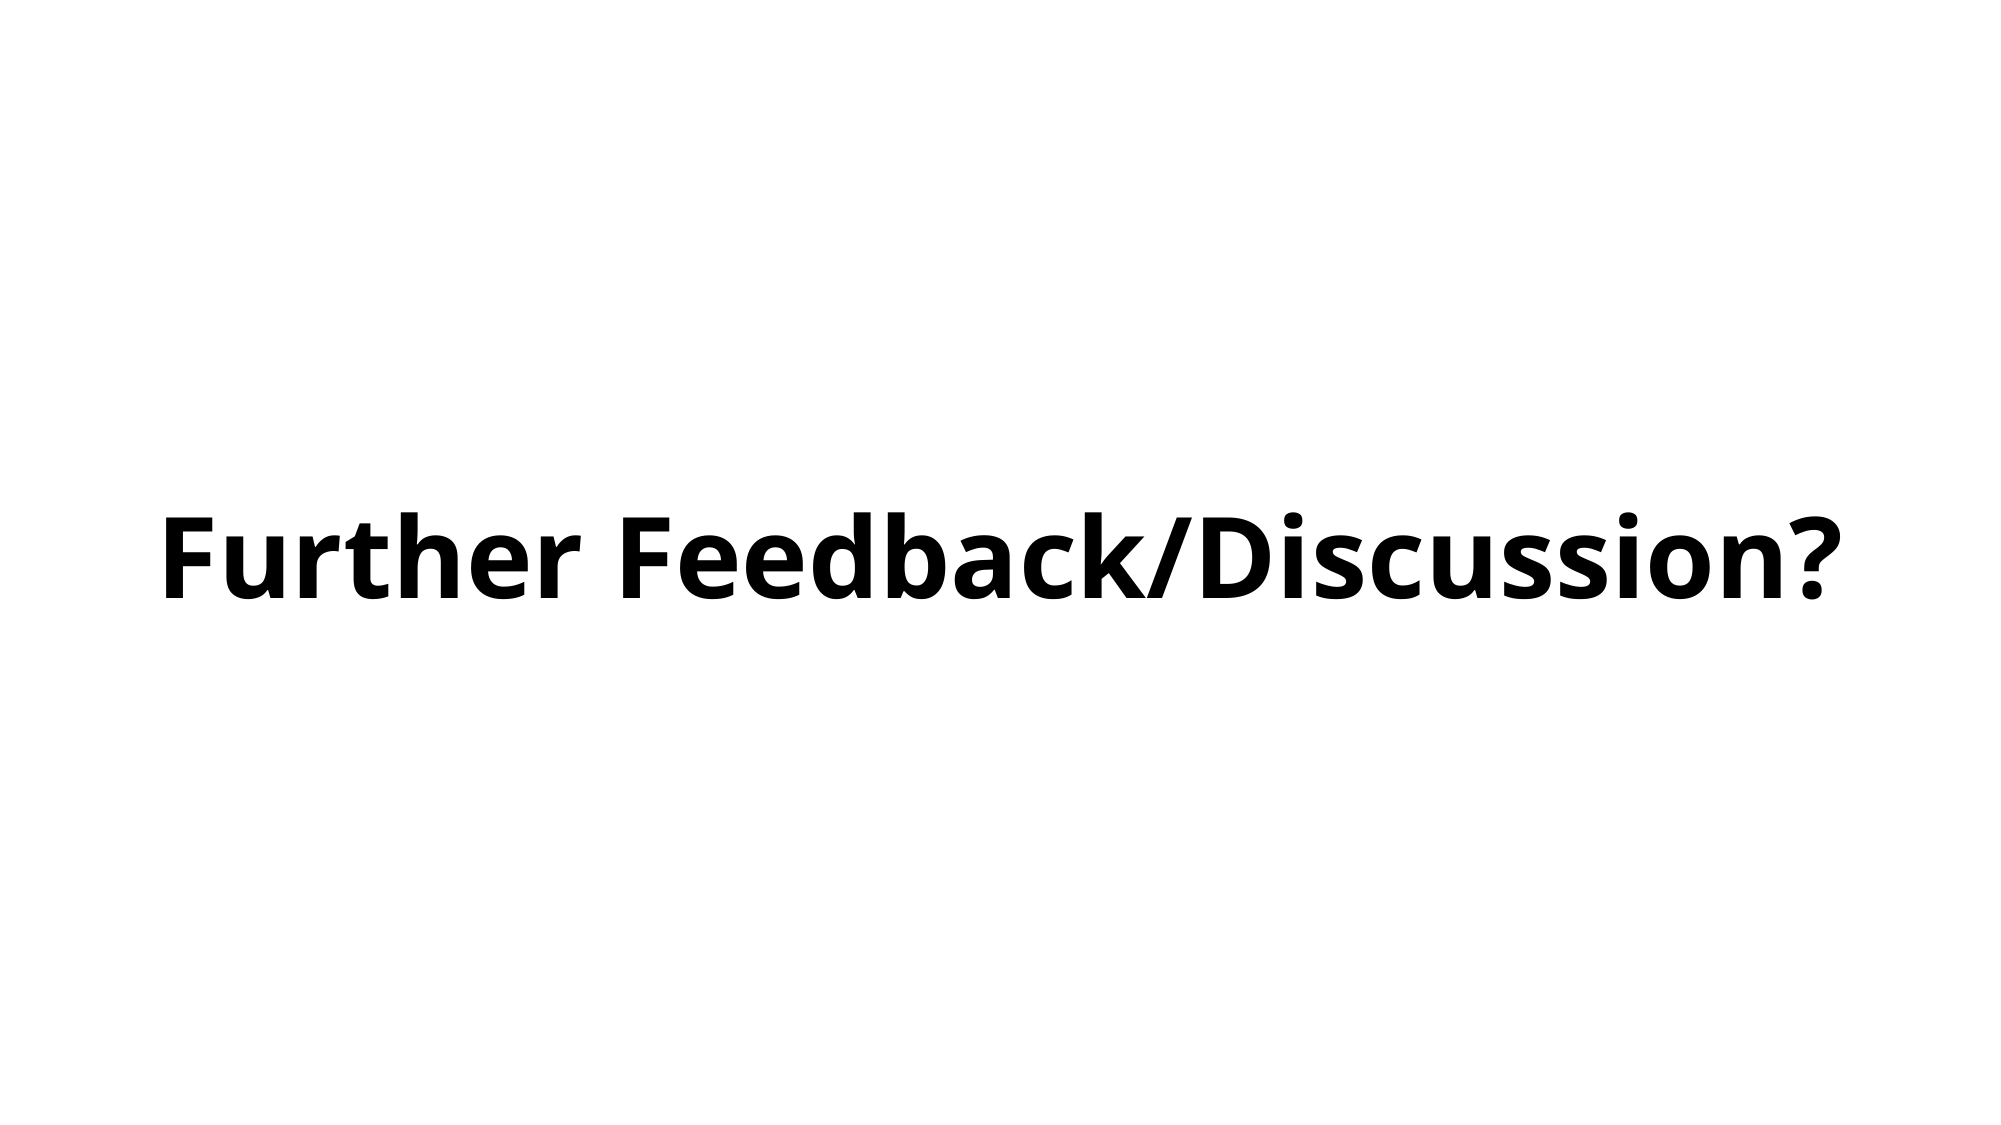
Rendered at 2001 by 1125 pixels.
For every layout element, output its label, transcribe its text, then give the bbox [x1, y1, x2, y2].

title Further Feedback/Discussion? [137, 453, 1863, 672]
